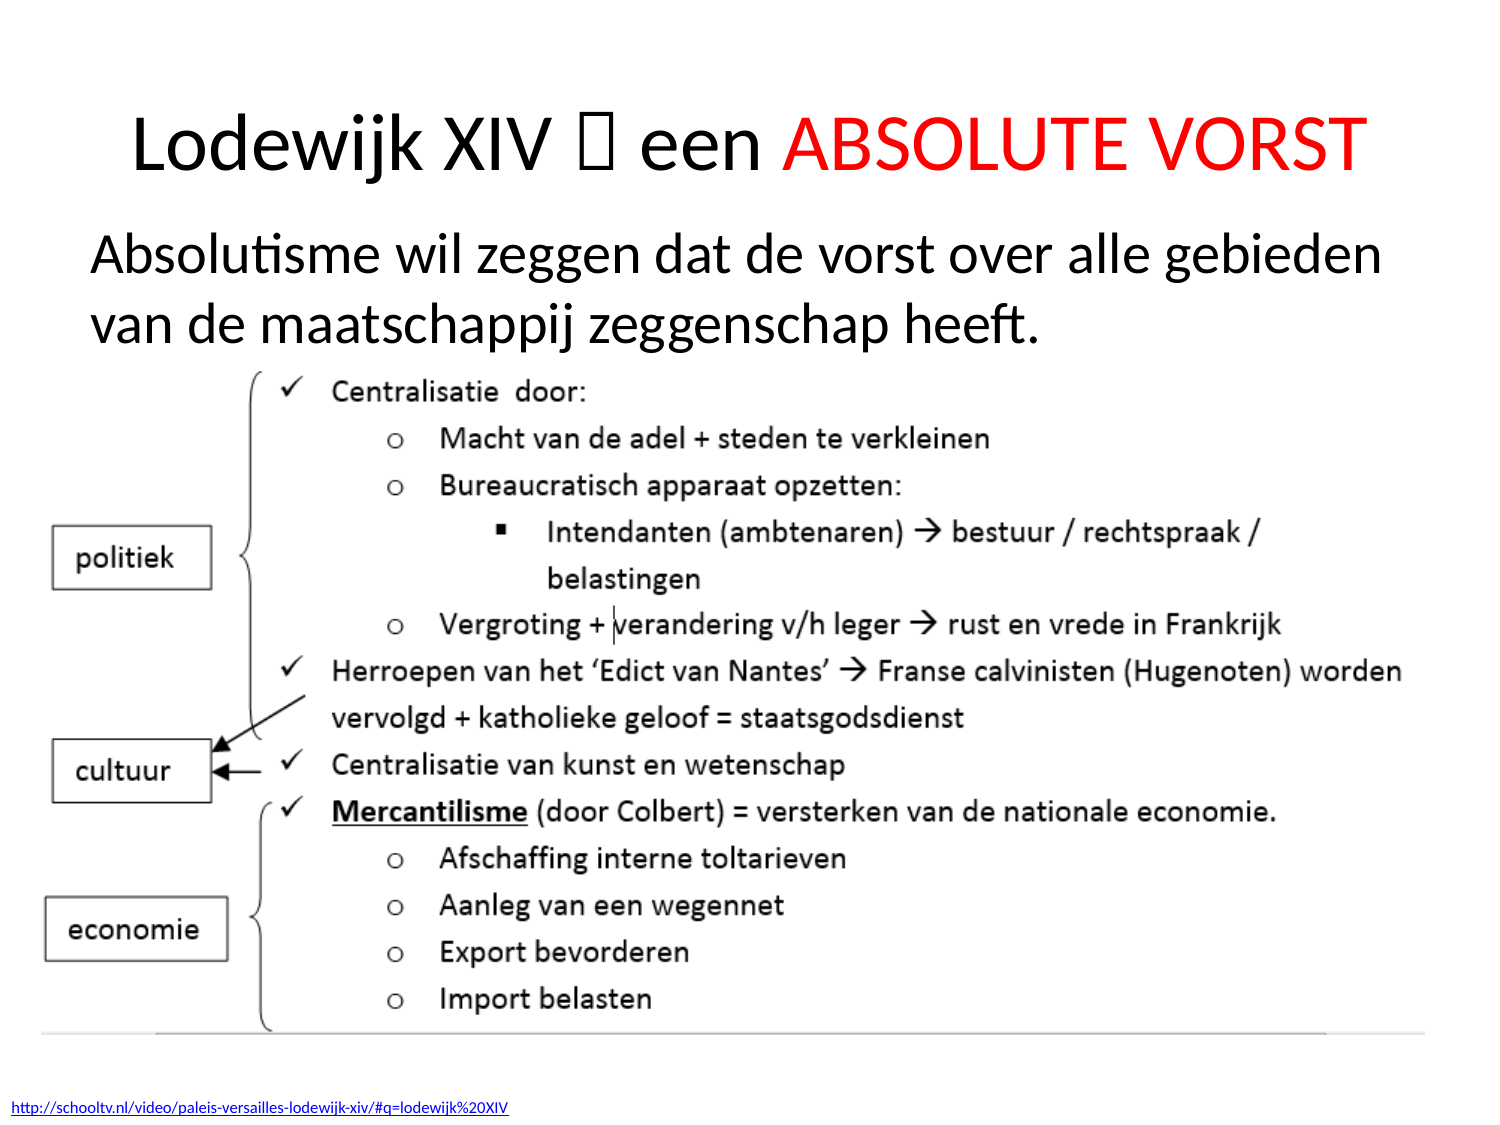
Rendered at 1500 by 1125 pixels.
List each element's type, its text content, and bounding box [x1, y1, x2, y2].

text_box http://schooltv.nl/video/paleis-versailles-lodewijk-xiv/#q=lodewijk%20XIV [0, 1089, 747, 1125]
list Absolutisme wil zeggen dat de vorst over alle gebieden van de maatschappij zeggenschap heeft. [75, 208, 1425, 361]
title Lodewijk XIV  een ABSOLUTE VORST [75, 45, 1425, 208]
picture [41, 361, 1426, 1036]
